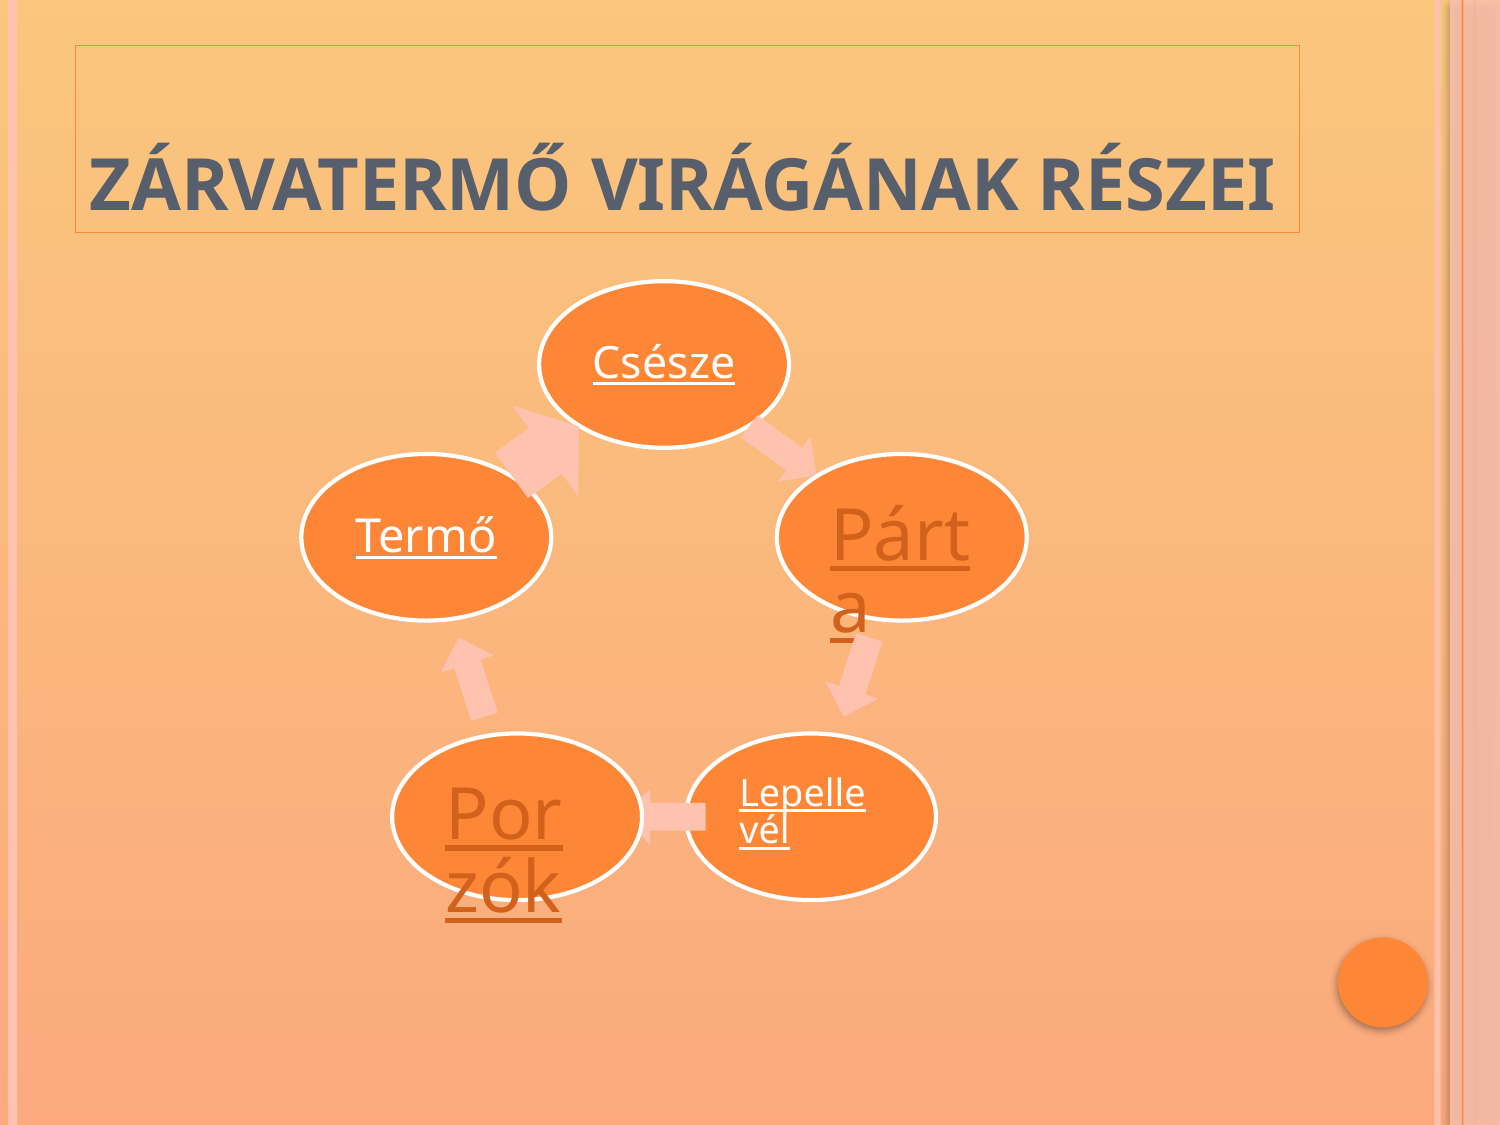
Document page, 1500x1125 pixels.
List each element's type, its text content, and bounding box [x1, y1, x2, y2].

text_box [163, 280, 1165, 949]
title Zárvatermő virágának részei [75, 45, 1300, 233]
